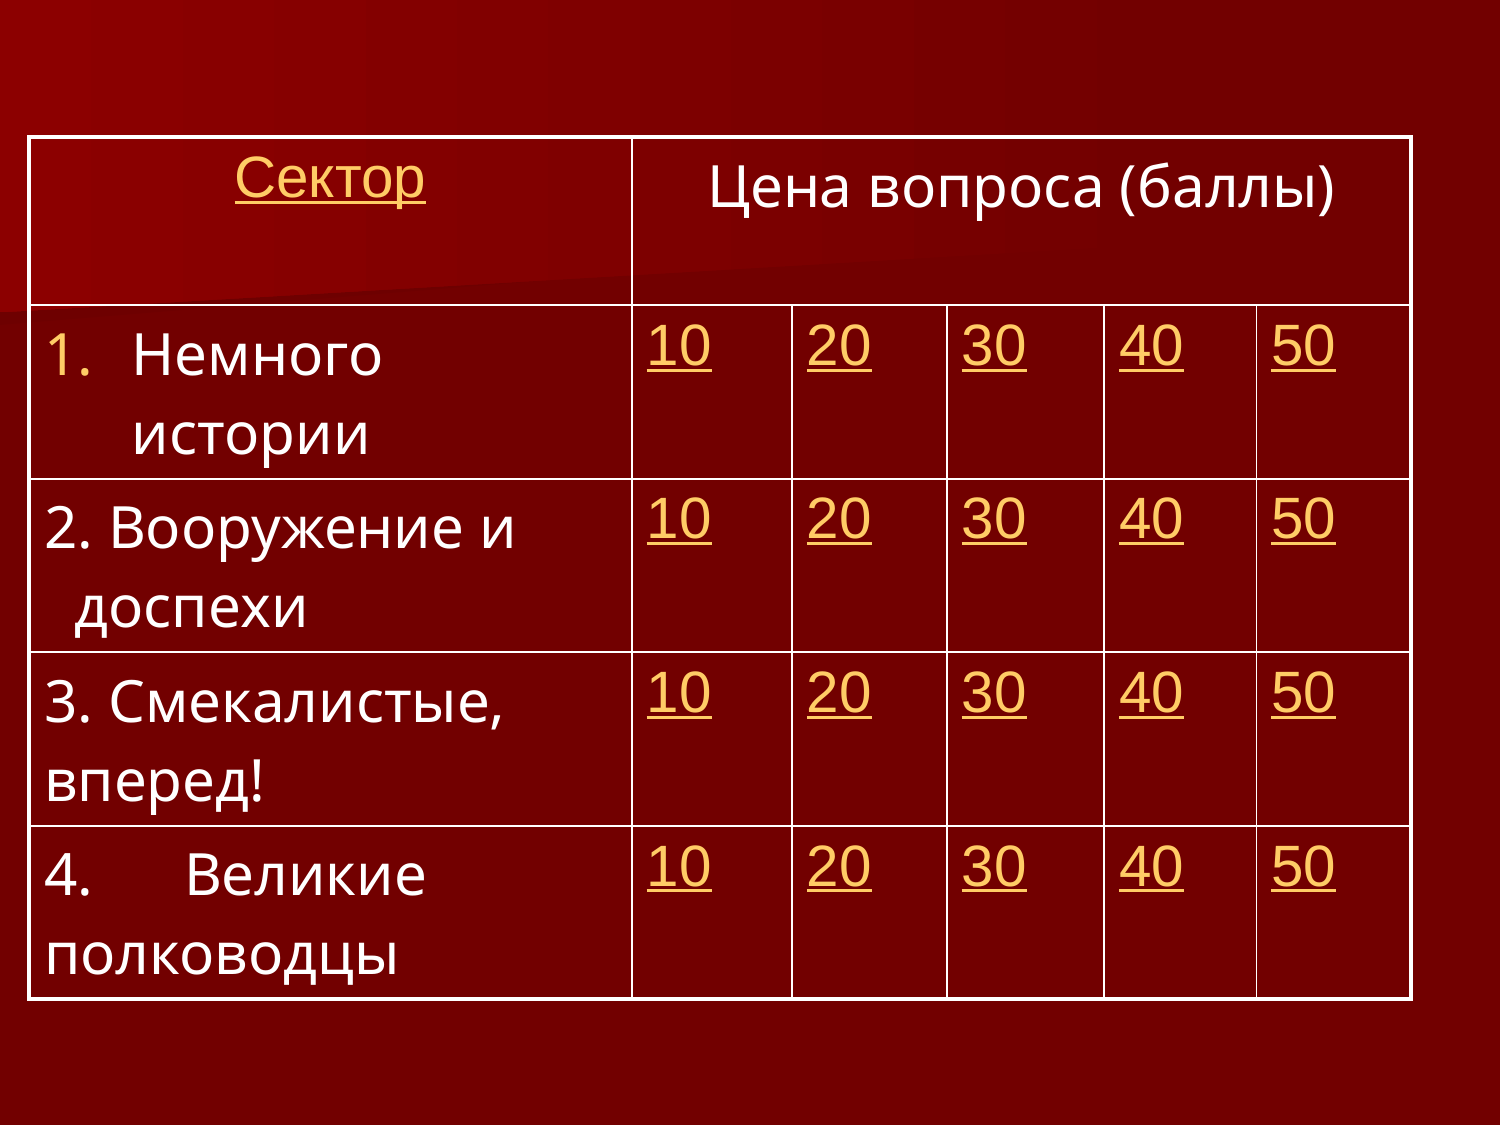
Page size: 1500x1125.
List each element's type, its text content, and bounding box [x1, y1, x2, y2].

table_cell 30 [948, 480, 1103, 651]
table_cell 50 [1257, 653, 1409, 825]
table_header Цена вопроса (баллы) [633, 139, 1409, 304]
table_cell Немного истории [31, 306, 631, 478]
table_cell 10 [633, 480, 791, 651]
table_cell 20 [793, 306, 946, 478]
table_cell 20 [793, 827, 946, 997]
table_header Сектор [31, 139, 631, 304]
table_cell 30 [948, 827, 1103, 997]
table_cell 30 [948, 306, 1103, 478]
table_cell 2. Вооружение и доспехи [31, 480, 631, 651]
table_cell 4. Великие полководцы [31, 827, 631, 997]
table_cell 30 [948, 653, 1103, 825]
table_cell 20 [793, 480, 946, 651]
table_cell 3. Смекалистые, вперед! [31, 653, 631, 825]
table_cell 50 [1257, 827, 1409, 997]
table_cell 40 [1105, 306, 1256, 478]
table_cell 40 [1105, 480, 1256, 651]
table_cell 20 [793, 653, 946, 825]
table_cell 10 [633, 827, 791, 997]
table_cell 10 [633, 653, 791, 825]
table_cell 40 [1105, 827, 1256, 997]
table_cell 50 [1257, 306, 1409, 478]
table_cell 40 [1105, 653, 1256, 825]
table_cell 50 [1257, 480, 1409, 651]
table_cell 10 [633, 306, 791, 478]
